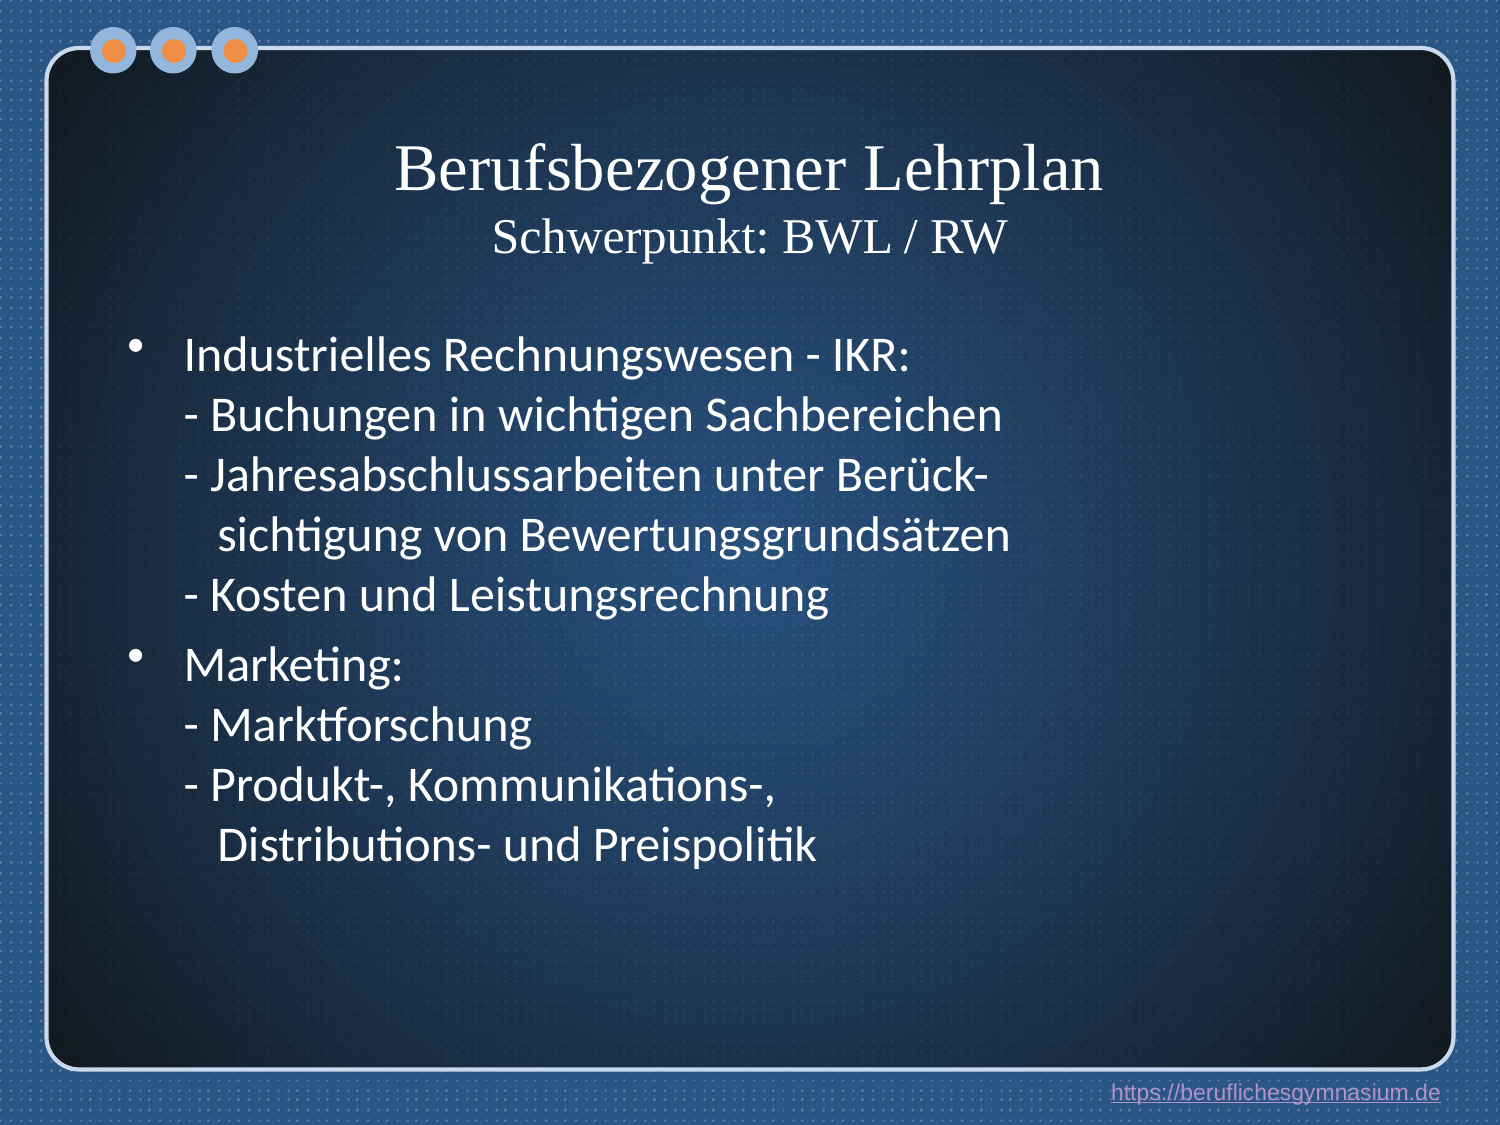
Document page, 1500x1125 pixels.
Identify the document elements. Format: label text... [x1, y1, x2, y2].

text_box Berufsbezogener Lehrplan Schwerpunkt: BWL / RW [112, 99, 1388, 288]
text_box Industrielles Rechnungswesen - IKR: - Buchungen in wichtigen Sachbereichen - Jahresabschlussarbeiten unter Berück- sichtigung von Bewertungsgrundsätzen - Kosten und Leistungsrechnung Marketing: - Marktforschung - Produkt-, Kommunikations-, Distributions- und Preispolitik [112, 314, 1463, 905]
